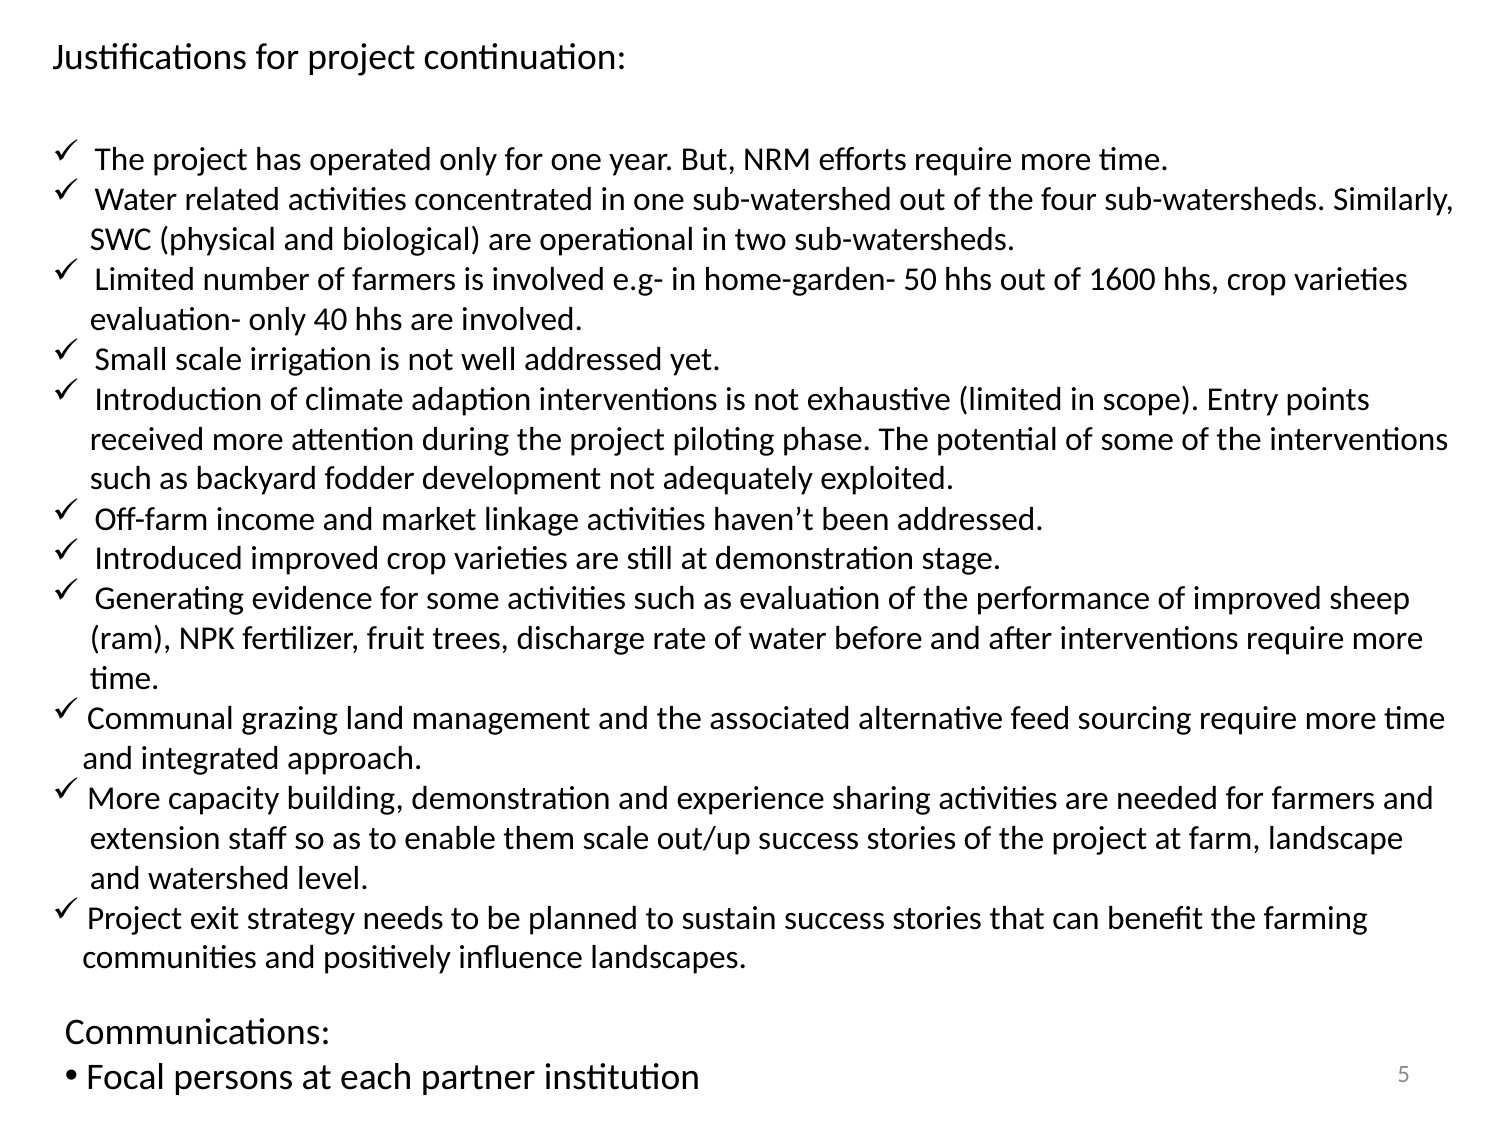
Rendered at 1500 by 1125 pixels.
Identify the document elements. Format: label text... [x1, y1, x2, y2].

text_box Communications: Focal persons at each partner institution [49, 999, 1388, 1105]
slide_number 5 [1074, 1042, 1425, 1103]
text_box Justifications for project continuation: The project has operated only for one year. But, NRM efforts require more time. Water related activities concentrated in one sub-watershed out of the four sub-watersheds. Similarly, SWC (physical and biological) are operational in two sub-watersheds. Limited number of farmers is involved e.g- in home-garden- 50 hhs out of 1600 hhs, crop varieties evaluation- only 40 hhs are involved. Small scale irrigation is not well addressed yet. Introduction of climate adaption interventions is not exhaustive (limited in scope). Entry points received more attention during the project piloting phase. The potential of some of the interventions such as backyard fodder development not adequately exploited. Off-farm income and market linkage activities haven’t been addressed. Introduced improved crop varieties are still at demonstration stage. Generating evidence for some activities such as evaluation of the performance of improved sheep (ram), NPK fertilizer, fruit trees, discharge rate of water before and after interventions require more time. Communal grazing land management and the associated alternative feed sourcing require more time and integrated approach. More capacity building, demonstration and experience sharing activities are needed for farmers and extension staff so as to enable them scale out/up success stories of the project at farm, landscape and watershed level. Project exit strategy needs to be planned to sustain success stories that can benefit the farming communities and positively influence landscapes. [37, 24, 1475, 983]
